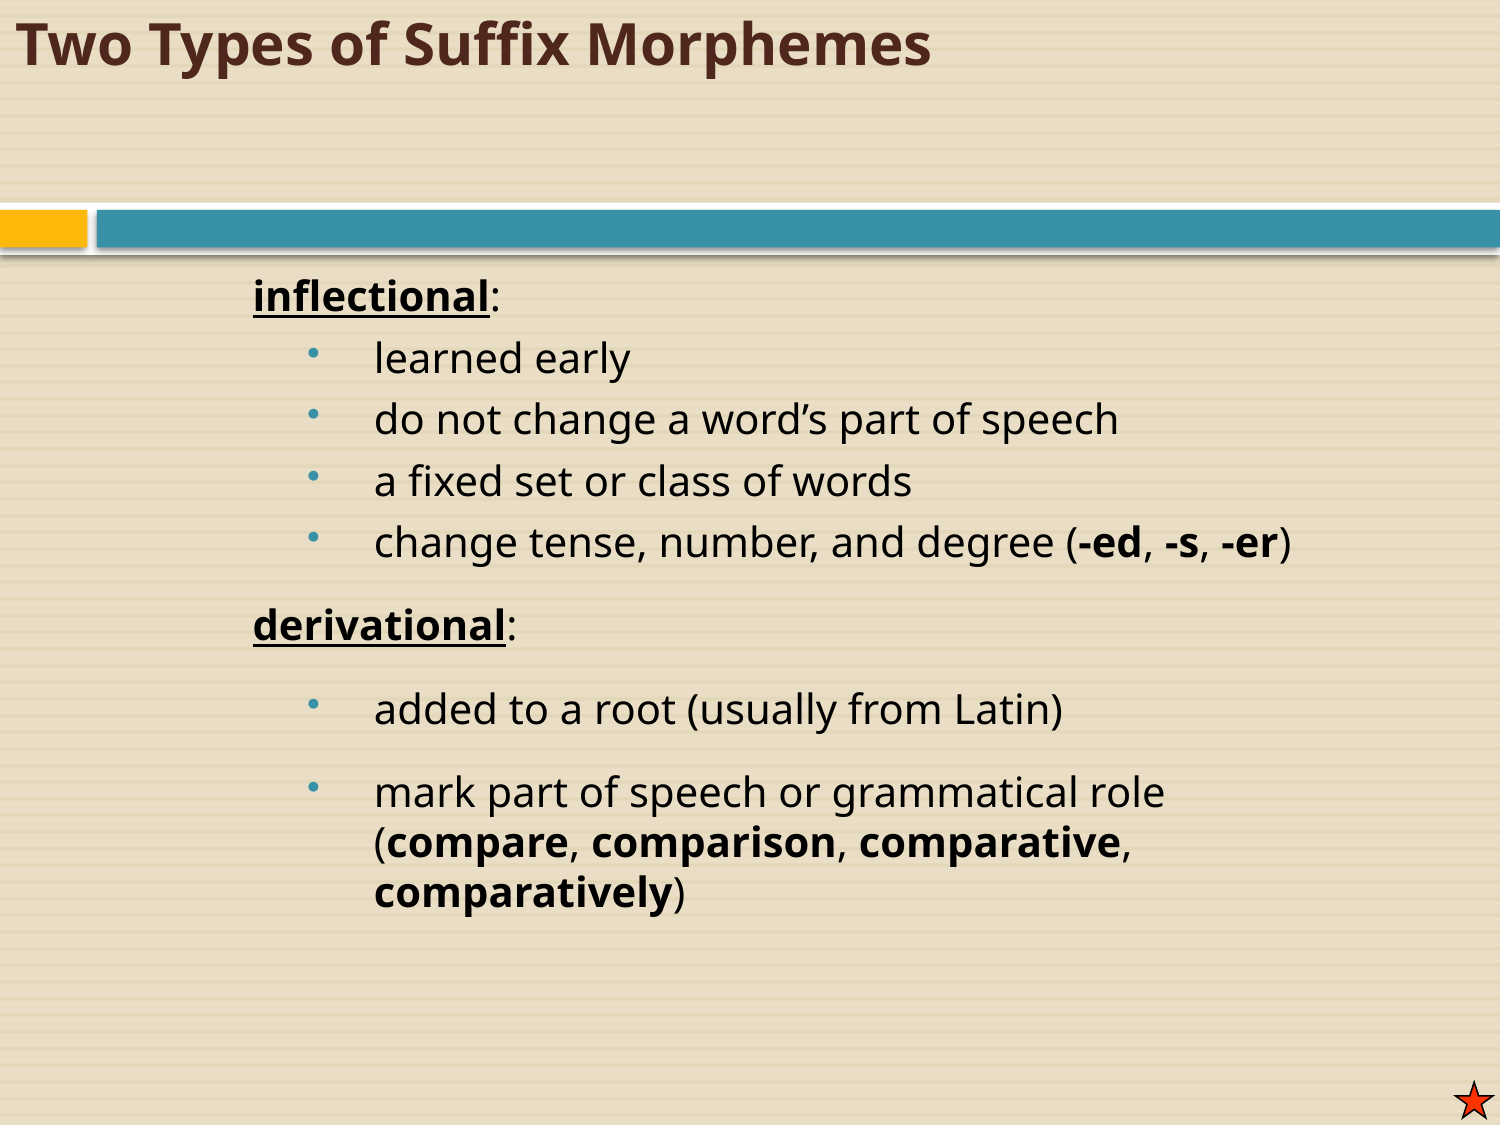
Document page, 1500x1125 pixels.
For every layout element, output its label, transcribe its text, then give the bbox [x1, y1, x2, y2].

list inflectional: learned early do not change a word’s part of speech a fixed set or class of words change tense, number, and degree (-ed, -s, -er) derivational: added to a root (usually from Latin) mark part of speech or grammatical role (compare, comparison, comparative, comparatively) [237, 262, 1326, 1076]
title Two Types of Suffix Morphemes [0, 0, 951, 85]
text_box [1455, 1082, 1493, 1118]
